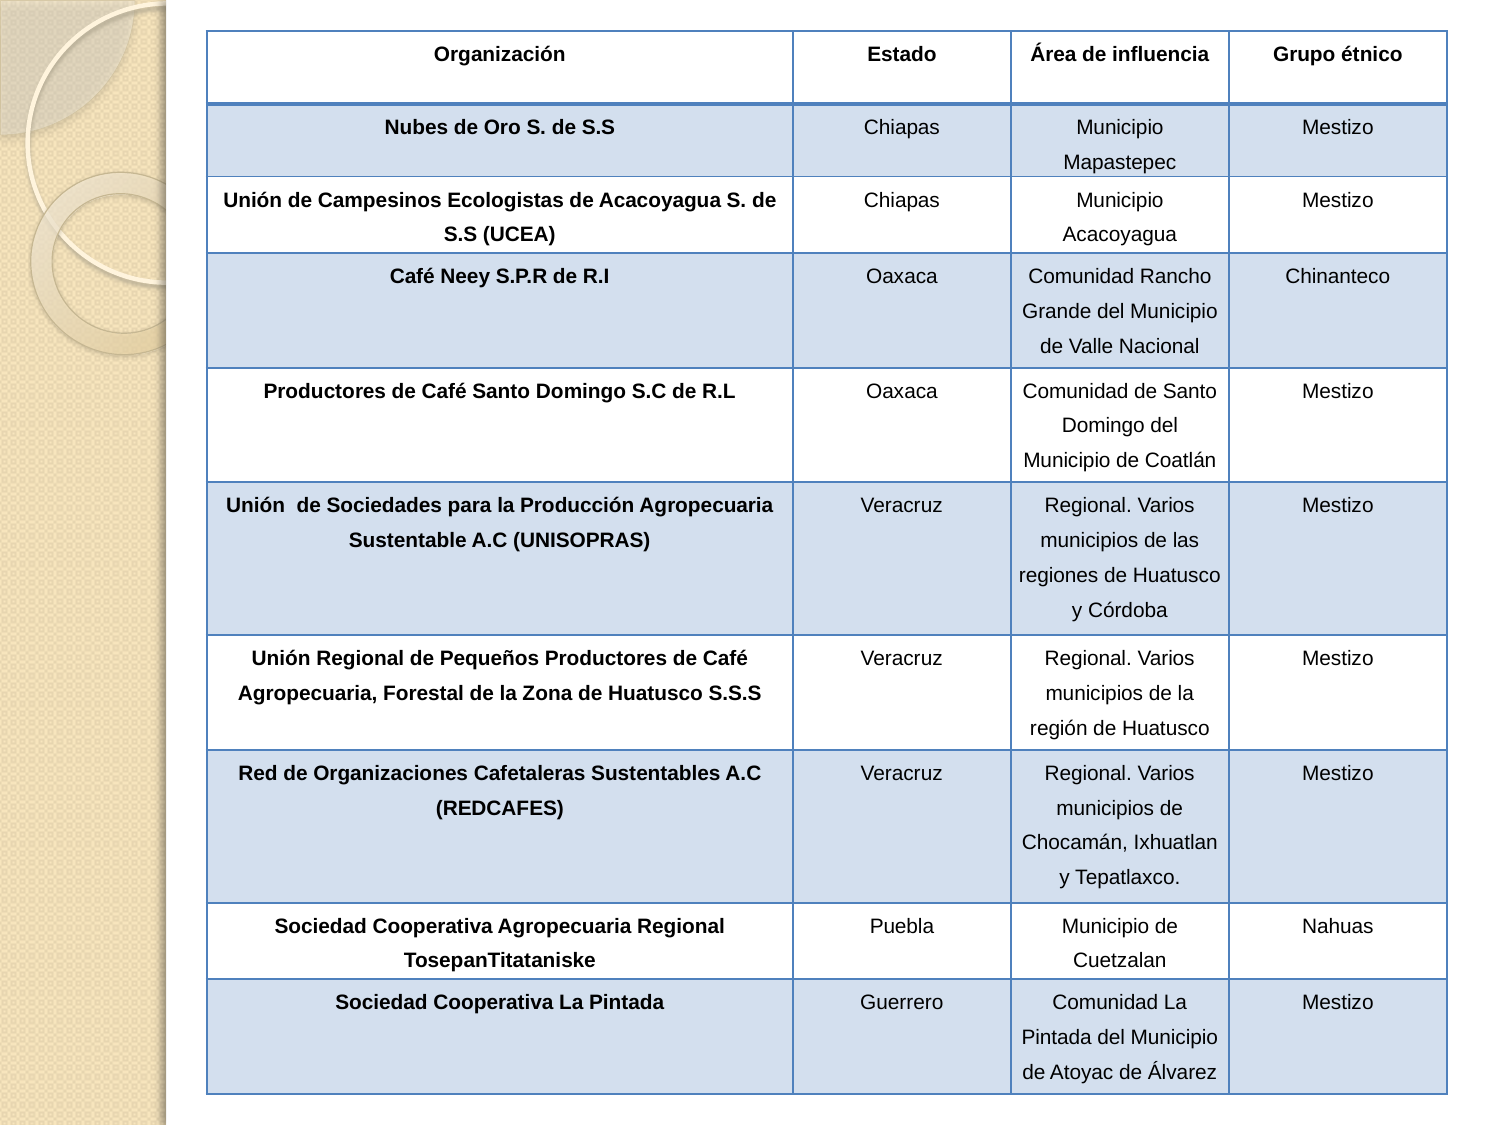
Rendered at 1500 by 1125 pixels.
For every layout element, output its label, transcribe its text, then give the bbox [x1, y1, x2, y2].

table_cell Mestizo [1230, 636, 1446, 749]
table_cell Unión de Sociedades para la Producción Agropecuaria Sustentable A.C (UNISOPRAS) [208, 483, 792, 634]
table_cell Puebla [794, 904, 1010, 978]
table_cell Nahuas [1230, 904, 1446, 978]
table_cell Chiapas [794, 177, 1010, 252]
table_cell Oaxaca [794, 369, 1010, 481]
table_cell Mestizo [1230, 106, 1446, 176]
table_header Área de influencia [1012, 32, 1228, 102]
table_header Grupo étnico [1230, 32, 1446, 102]
table_cell Mestizo [1230, 483, 1446, 634]
table_header Organización [208, 32, 792, 102]
table_cell Red de Organizaciones Cafetaleras Sustentables A.C (REDCAFES) [208, 751, 792, 902]
table_cell Municipio Acacoyagua [1012, 177, 1228, 252]
table_cell Regional. Varios municipios de las regiones de Huatusco y Córdoba [1012, 483, 1228, 634]
table_cell Mestizo [1230, 751, 1446, 902]
table_cell Comunidad de Santo Domingo del Municipio de Coatlán [1012, 369, 1228, 481]
table_cell Municipio de Cuetzalan [1012, 904, 1228, 978]
table_cell Mestizo [1230, 980, 1446, 1093]
table_cell Chinanteco [1230, 254, 1446, 367]
table_cell Sociedad Cooperativa Agropecuaria Regional TosepanTitataniske [208, 904, 792, 978]
table_cell Mestizo [1230, 177, 1446, 252]
table_cell Oaxaca [794, 254, 1010, 367]
table_cell Mestizo [1230, 369, 1446, 481]
table_cell Veracruz [794, 636, 1010, 749]
table_cell Productores de Café Santo Domingo S.C de R.L [208, 369, 792, 481]
table_cell Municipio Mapastepec [1012, 106, 1228, 176]
table_header Estado [794, 32, 1010, 102]
table_cell Café Neey S.P.R de R.I [208, 254, 792, 367]
table_cell Sociedad Cooperativa La Pintada [208, 980, 792, 1093]
table_cell Comunidad La Pintada del Municipio de Atoyac de Álvarez [1012, 980, 1228, 1093]
table_cell Veracruz [794, 483, 1010, 634]
table_cell Comunidad Rancho Grande del Municipio de Valle Nacional [1012, 254, 1228, 367]
table_cell Regional. Varios municipios de la región de Huatusco [1012, 636, 1228, 749]
table_cell Regional. Varios municipios de Chocamán, Ixhuatlan y Tepatlaxco. [1012, 751, 1228, 902]
table_cell Guerrero [794, 980, 1010, 1093]
table_cell Nubes de Oro S. de S.S [208, 106, 792, 176]
table_cell Unión de Campesinos Ecologistas de Acacoyagua S. de S.S (UCEA) [208, 177, 792, 252]
table_cell Chiapas [794, 106, 1010, 176]
table_cell Veracruz [794, 751, 1010, 902]
table_cell Unión Regional de Pequeños Productores de Café Agropecuaria, Forestal de la Zona de Huatusco S.S.S [208, 636, 792, 749]
